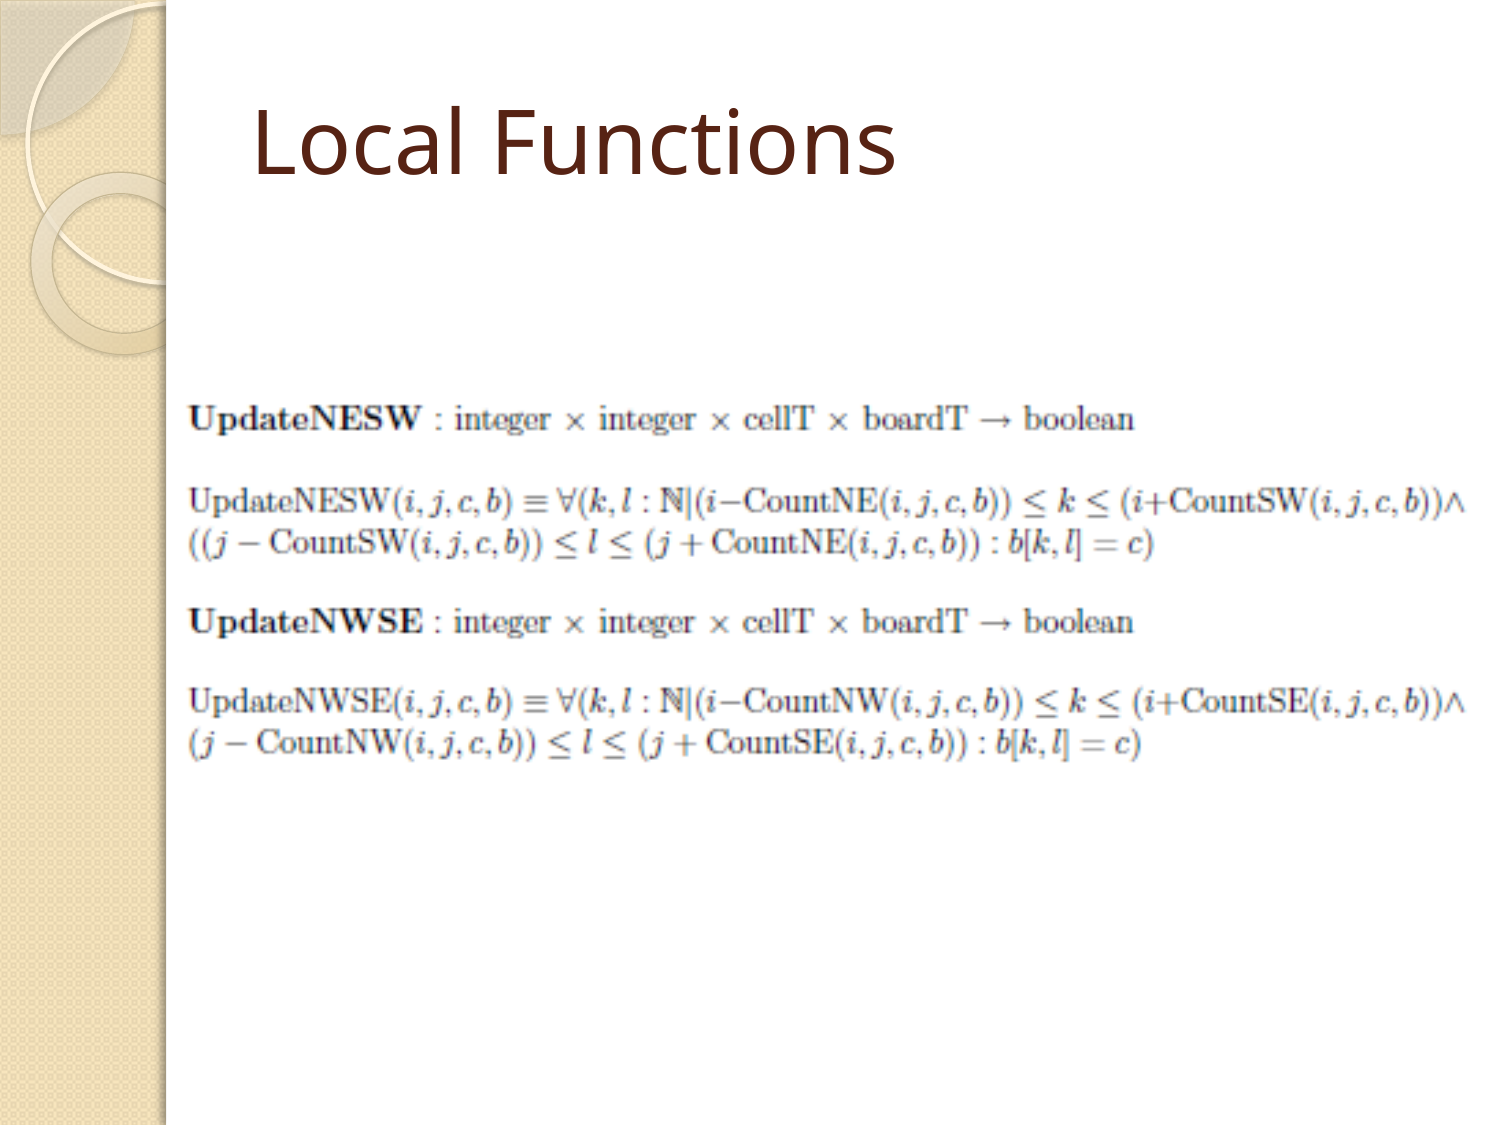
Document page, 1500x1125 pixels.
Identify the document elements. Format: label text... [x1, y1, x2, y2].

picture [182, 387, 1481, 791]
title Local Functions [235, 45, 1466, 233]
